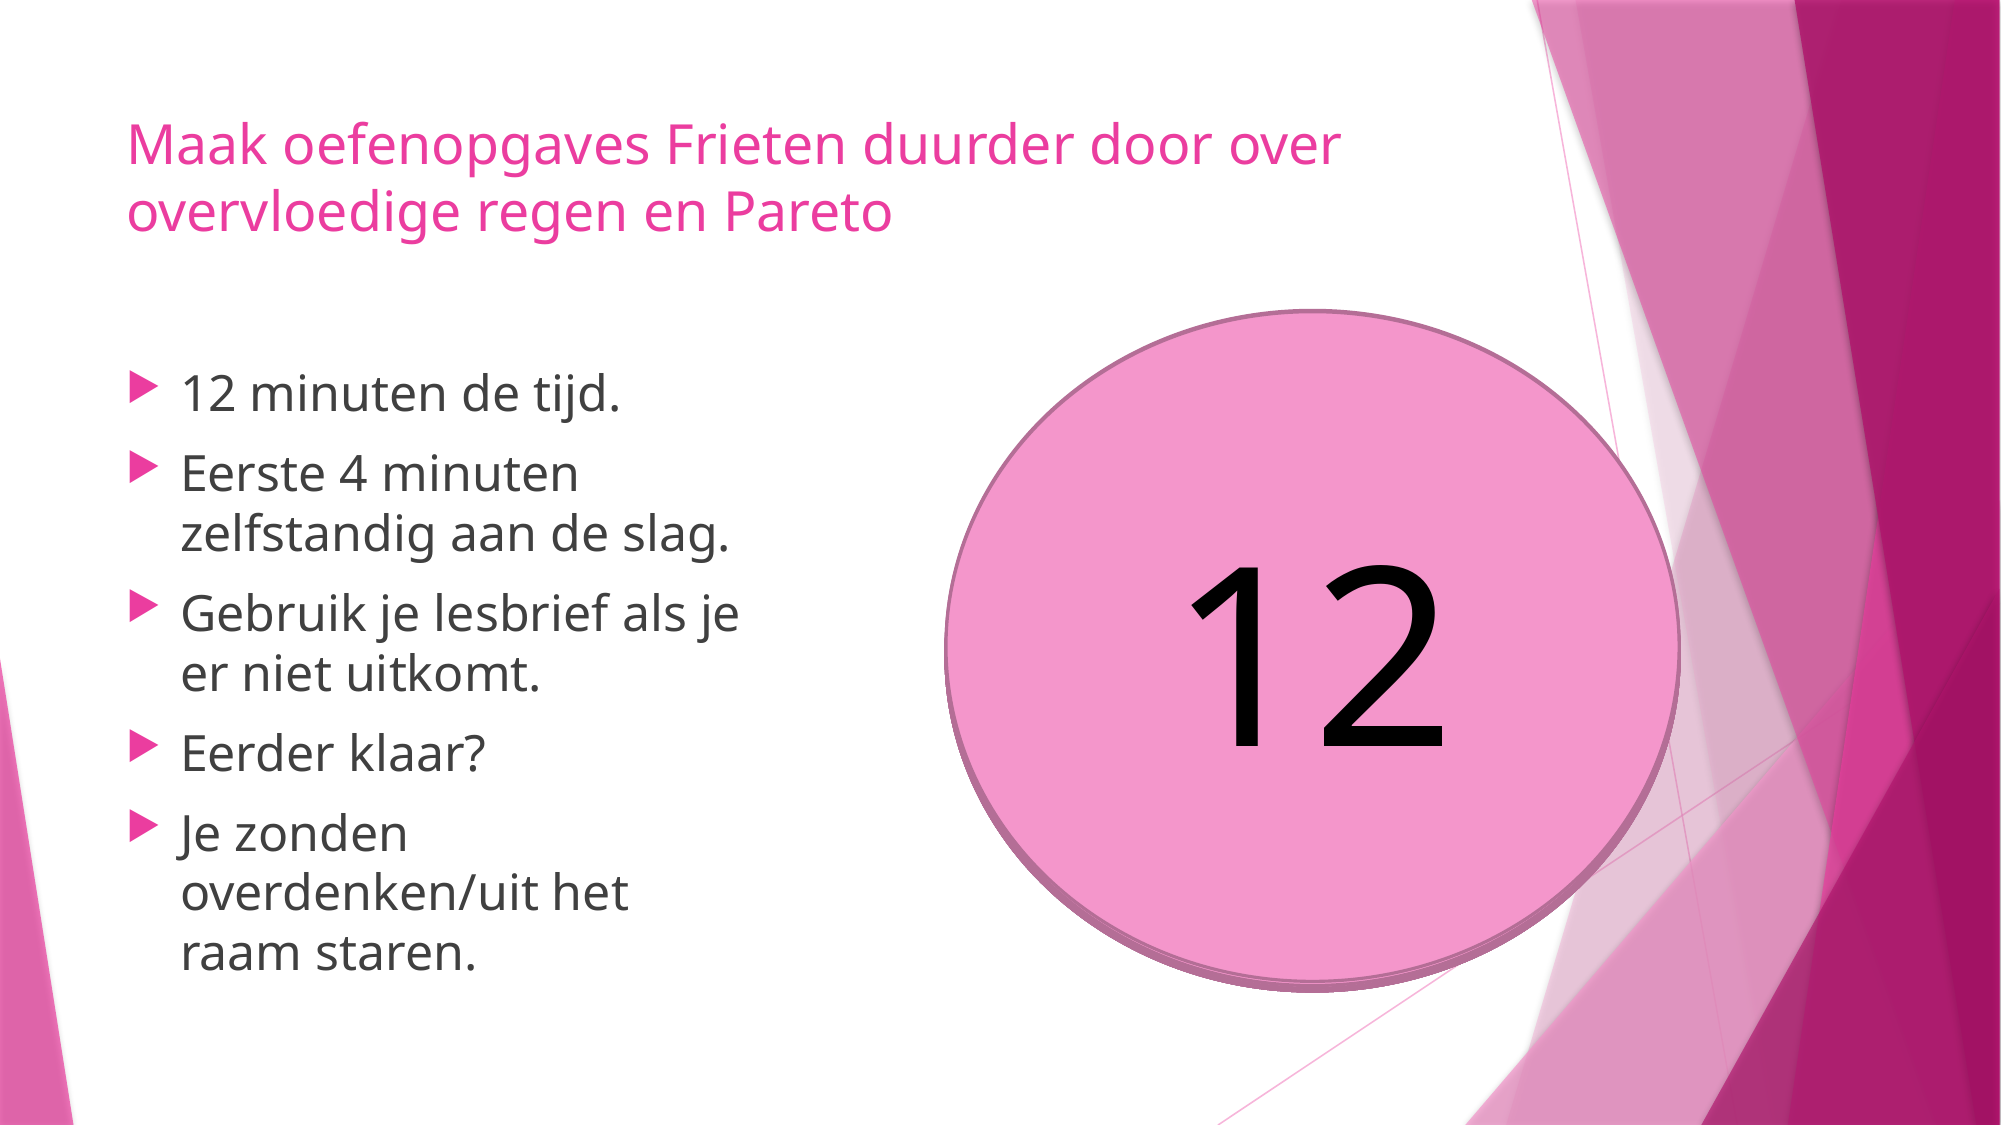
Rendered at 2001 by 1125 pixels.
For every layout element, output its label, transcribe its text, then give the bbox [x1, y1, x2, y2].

list 12 minuten de tijd. Eerste 4 minuten zelfstandig aan de slag. Gebruik je lesbrief als je er niet uitkomt. Eerder klaar? Je zonden overdenken/uit het raam staren. [111, 354, 774, 992]
title Maak oefenopgaves Frieten duurder door over overvloedige regen en Pareto [111, 101, 1522, 319]
text_box 10 [951, 715, 1673, 988]
text_box 9 [958, 742, 1668, 990]
text_box 12 [944, 310, 1681, 983]
text_box 7 [961, 748, 1667, 993]
